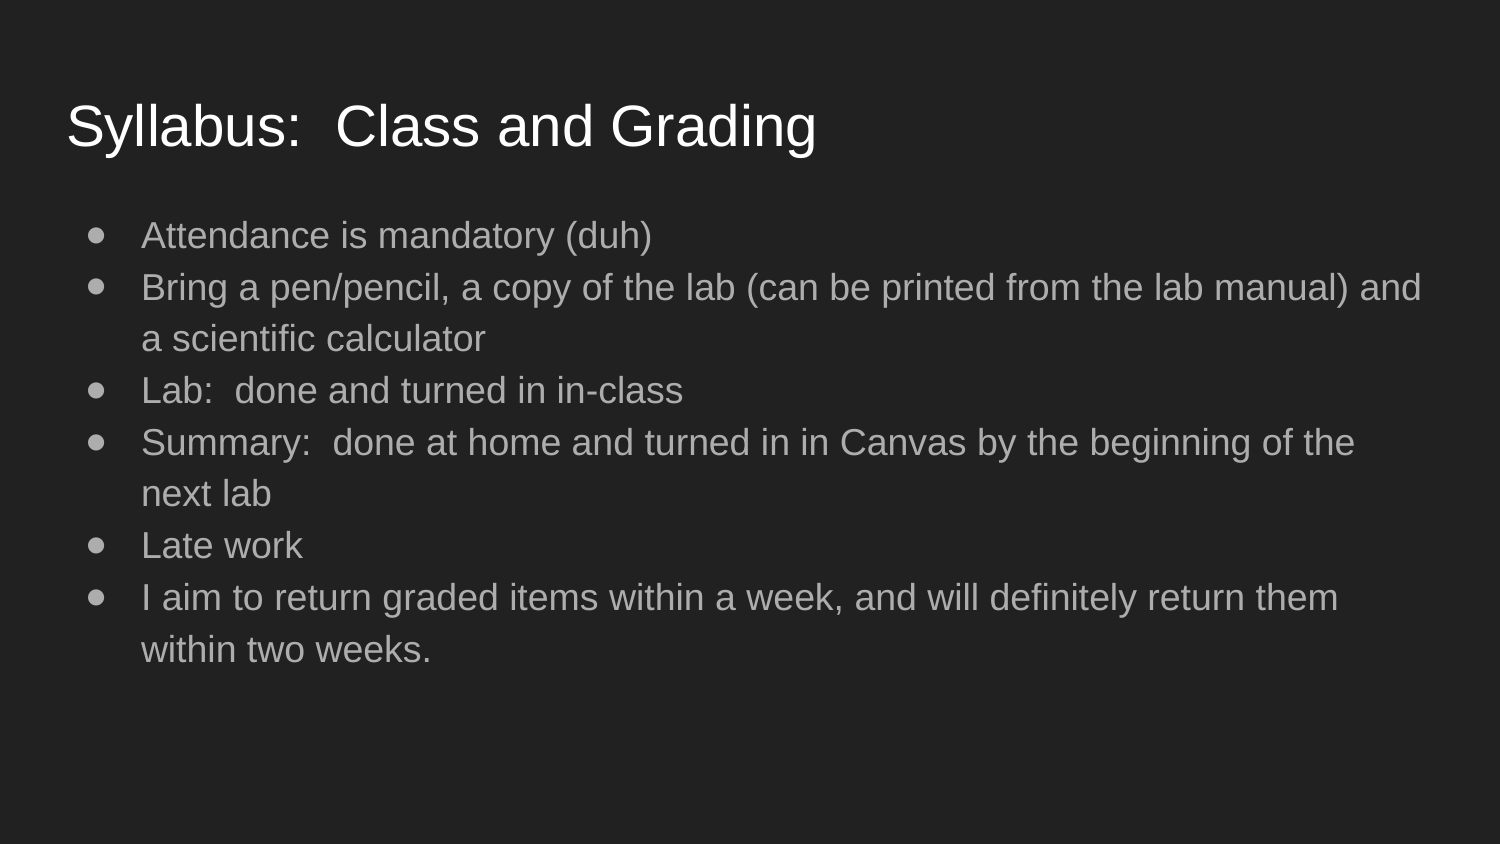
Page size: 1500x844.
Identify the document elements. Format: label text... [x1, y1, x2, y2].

list Attendance is mandatory (duh) Bring a pen/pencil, a copy of the lab (can be printed from the lab manual) and a scientific calculator Lab: done and turned in in-class Summary: done at home and turned in in Canvas by the beginning of the next lab Late work I aim to return graded items within a week, and will definitely return them within two weeks. [51, 189, 1449, 750]
title Syllabus: Class and Grading [51, 72, 1449, 167]
